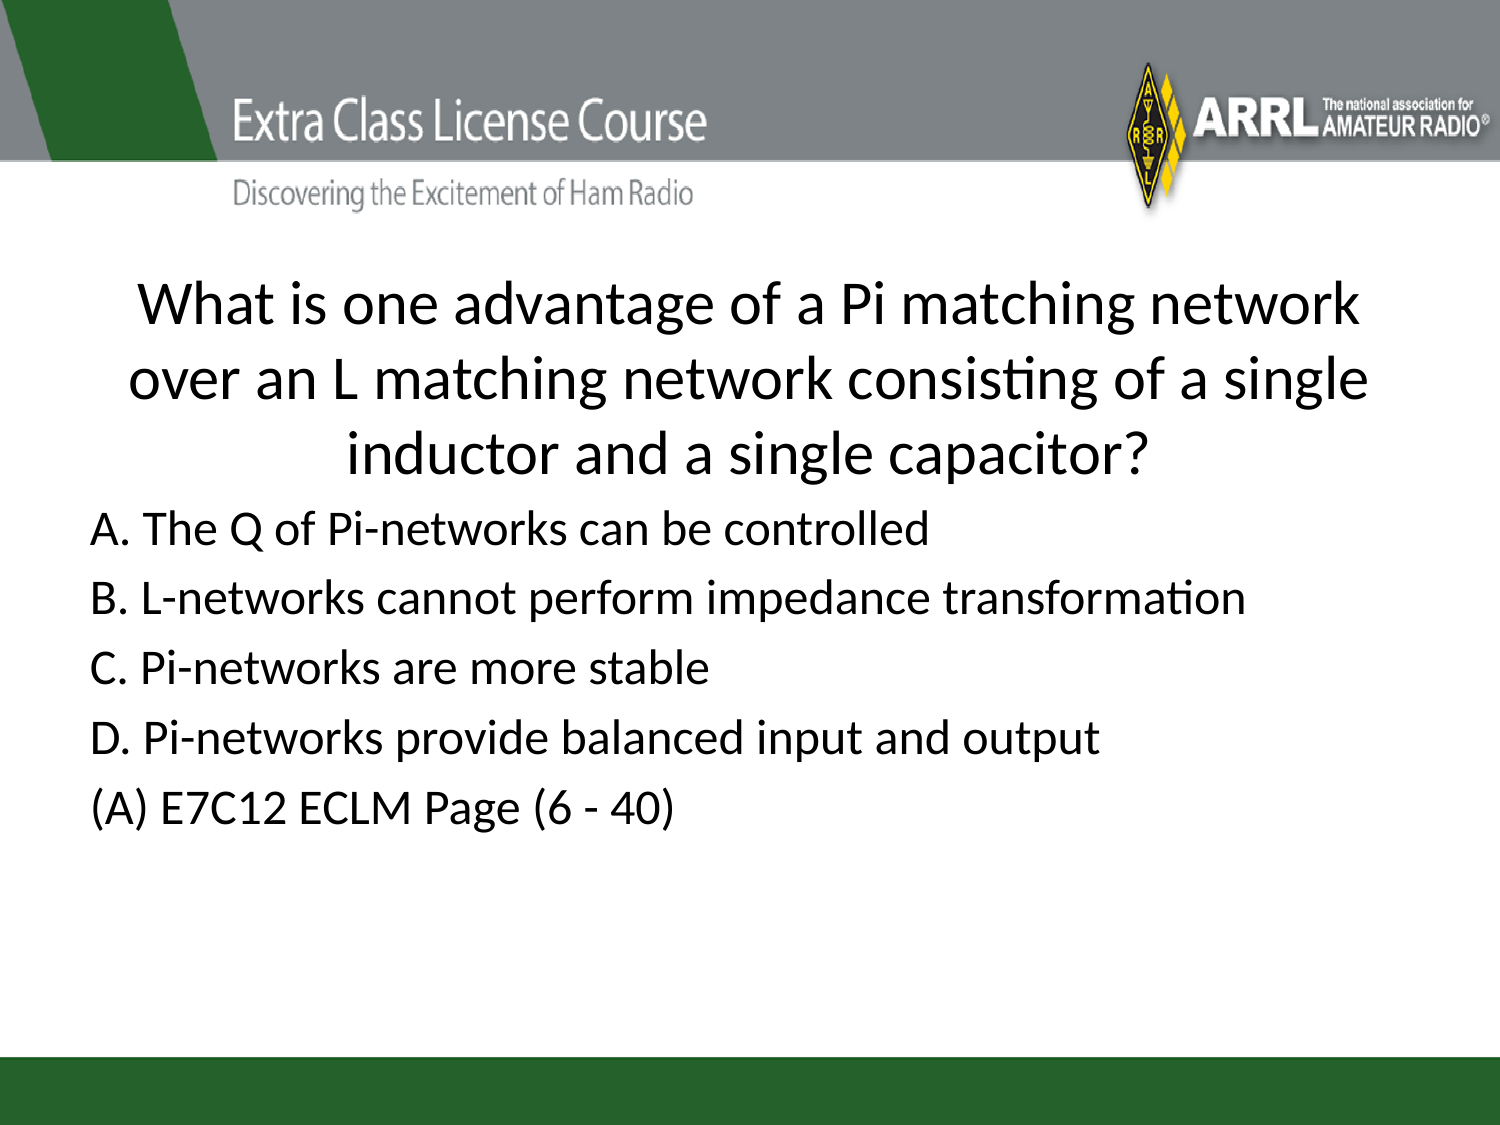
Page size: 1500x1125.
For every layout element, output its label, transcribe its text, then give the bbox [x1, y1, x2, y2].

picture [0, 0, 1500, 1125]
list A. The Q of Pi-networks can be controlled B. L-networks cannot perform impedance transformation C. Pi-networks are more stable D. Pi-networks provide balanced input and output (A) E7C12 ECLM Page (6 - 40) [75, 487, 1425, 1005]
title What is one advantage of a Pi matching network over an L matching network consisting of a single inductor and a single capacitor? [75, 254, 1425, 435]
